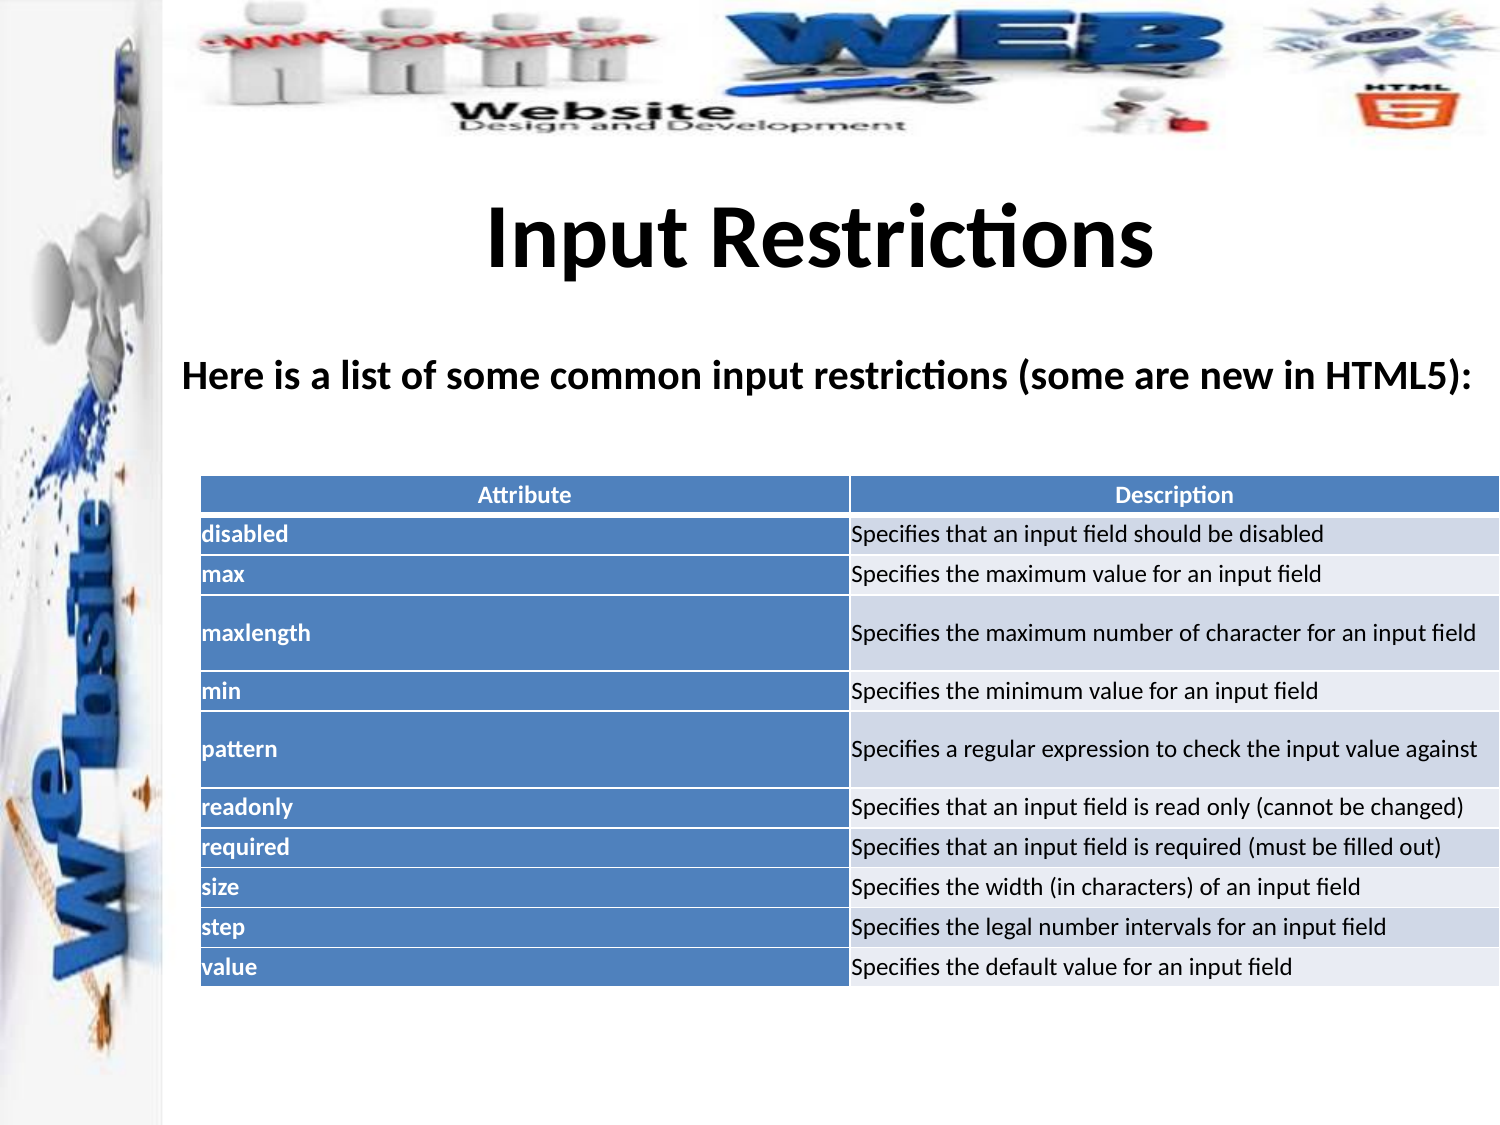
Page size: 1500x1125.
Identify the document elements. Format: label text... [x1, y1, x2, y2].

table_cell Specifies the width (in characters) of an input field [851, 868, 1499, 907]
table_cell size [201, 868, 849, 907]
title Input Restrictions [146, 137, 1496, 325]
table_cell Specifies that an input field should be disabled [851, 518, 1499, 554]
table_cell value [201, 948, 849, 986]
table_cell max [201, 556, 849, 594]
table_cell min [201, 672, 849, 710]
table_cell Specifies the legal number intervals for an input field [851, 908, 1499, 947]
table_cell pattern [201, 712, 849, 787]
table_header Attribute [201, 476, 849, 512]
table_cell Specifies the maximum number of character for an input field [851, 596, 1499, 670]
table_cell step [201, 908, 849, 947]
table_cell Specifies that an input field is read only (cannot be changed) [851, 789, 1499, 827]
table_cell Specifies that an input field is required (must be filled out) [851, 829, 1499, 867]
table_cell disabled [201, 518, 849, 554]
text_box Here is a list of some common input restrictions (some are new in HTML5): [166, 340, 1489, 406]
table_cell required [201, 829, 849, 867]
table_cell Specifies the default value for an input field [851, 948, 1499, 986]
table_cell maxlength [201, 596, 849, 670]
table_cell Specifies the minimum value for an input field [851, 672, 1499, 710]
table_header Description [851, 476, 1499, 512]
table_cell readonly [201, 789, 849, 827]
picture [0, 0, 1500, 1125]
table_cell Specifies the maximum value for an input field [851, 556, 1499, 594]
table_cell Specifies a regular expression to check the input value against [851, 712, 1499, 787]
